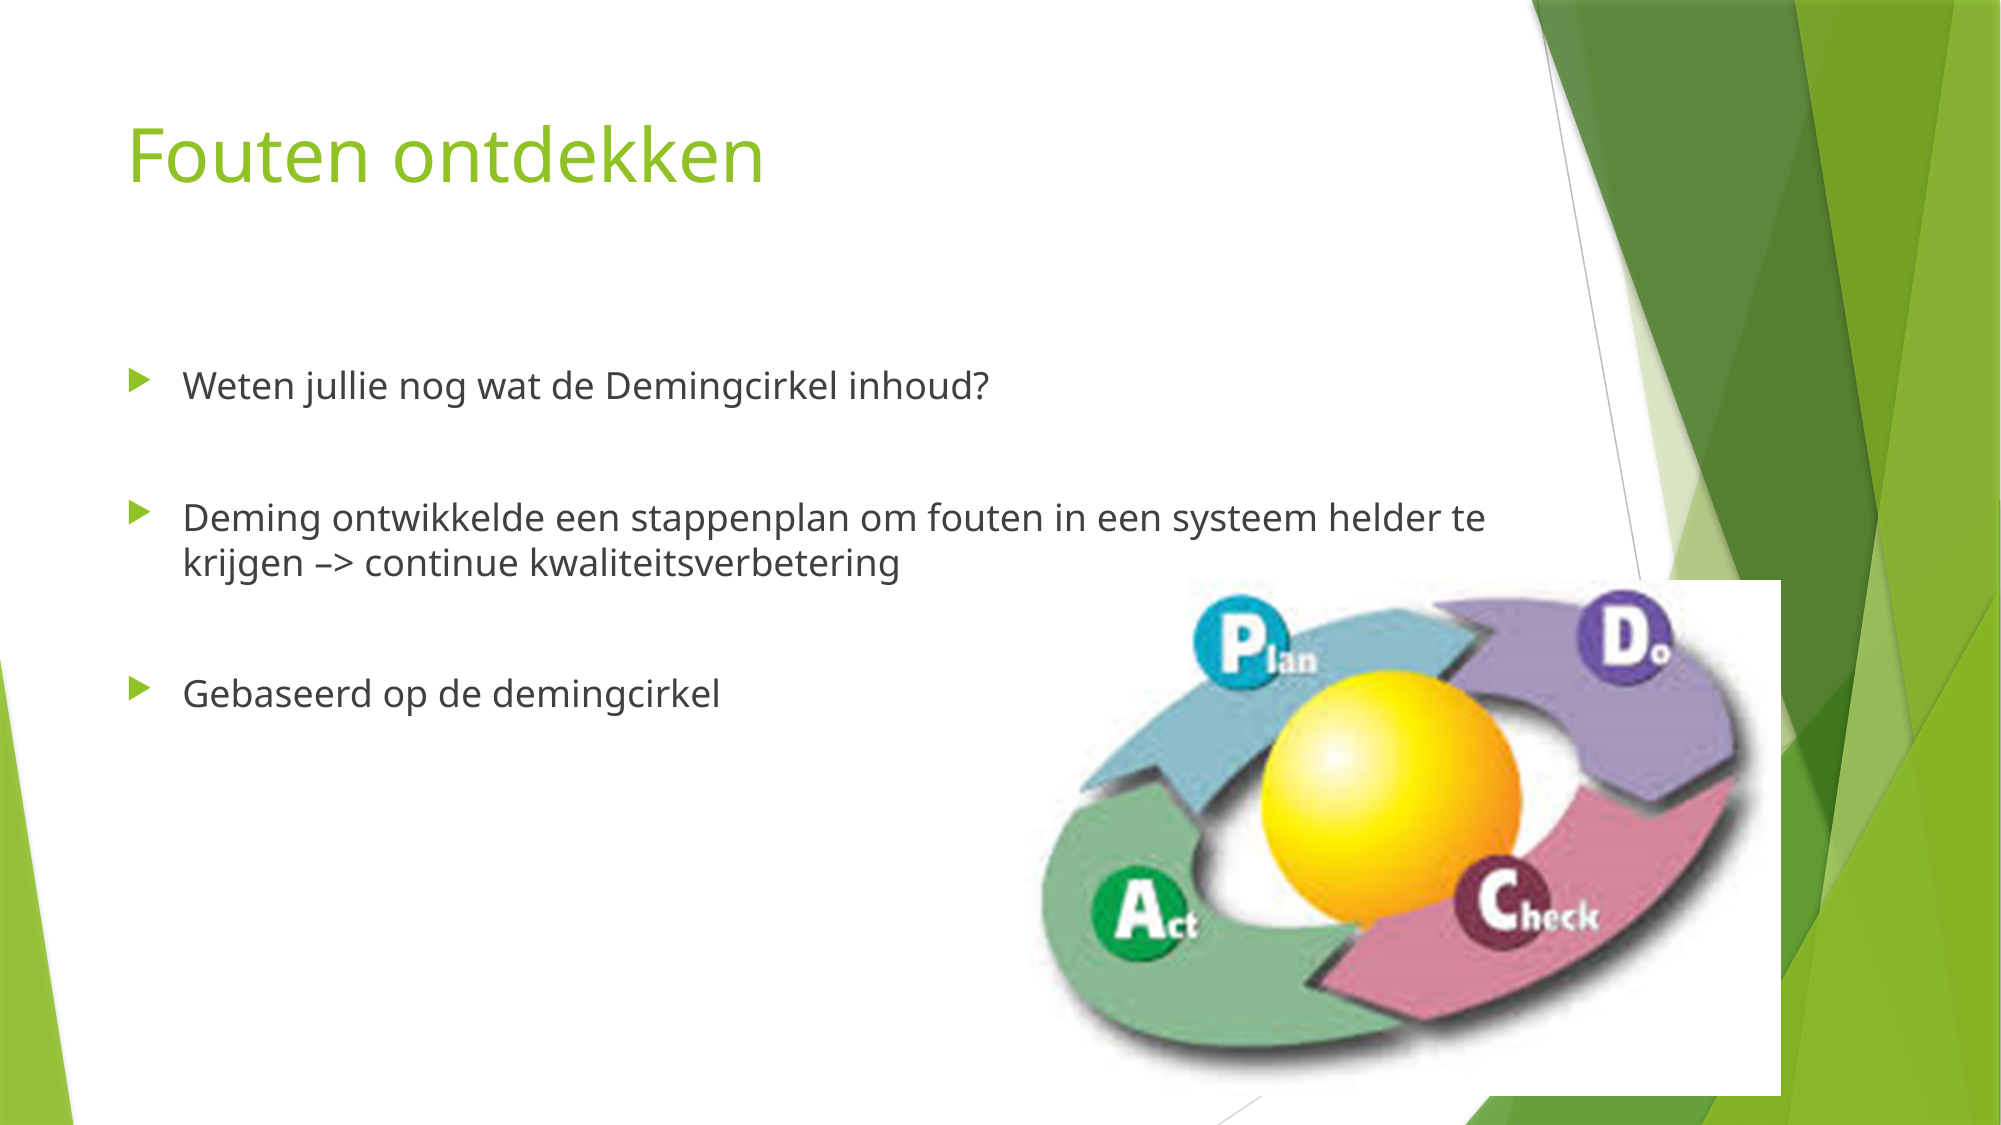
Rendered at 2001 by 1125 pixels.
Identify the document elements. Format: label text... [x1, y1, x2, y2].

picture [1024, 579, 1781, 1096]
list Weten jullie nog wat de Demingcirkel inhoud? Deming ontwikkelde een stappenplan om fouten in een systeem helder te krijgen –> continue kwaliteitsverbetering Gebaseerd op de demingcirkel [111, 354, 1522, 992]
title Fouten ontdekken [111, 99, 1522, 317]
